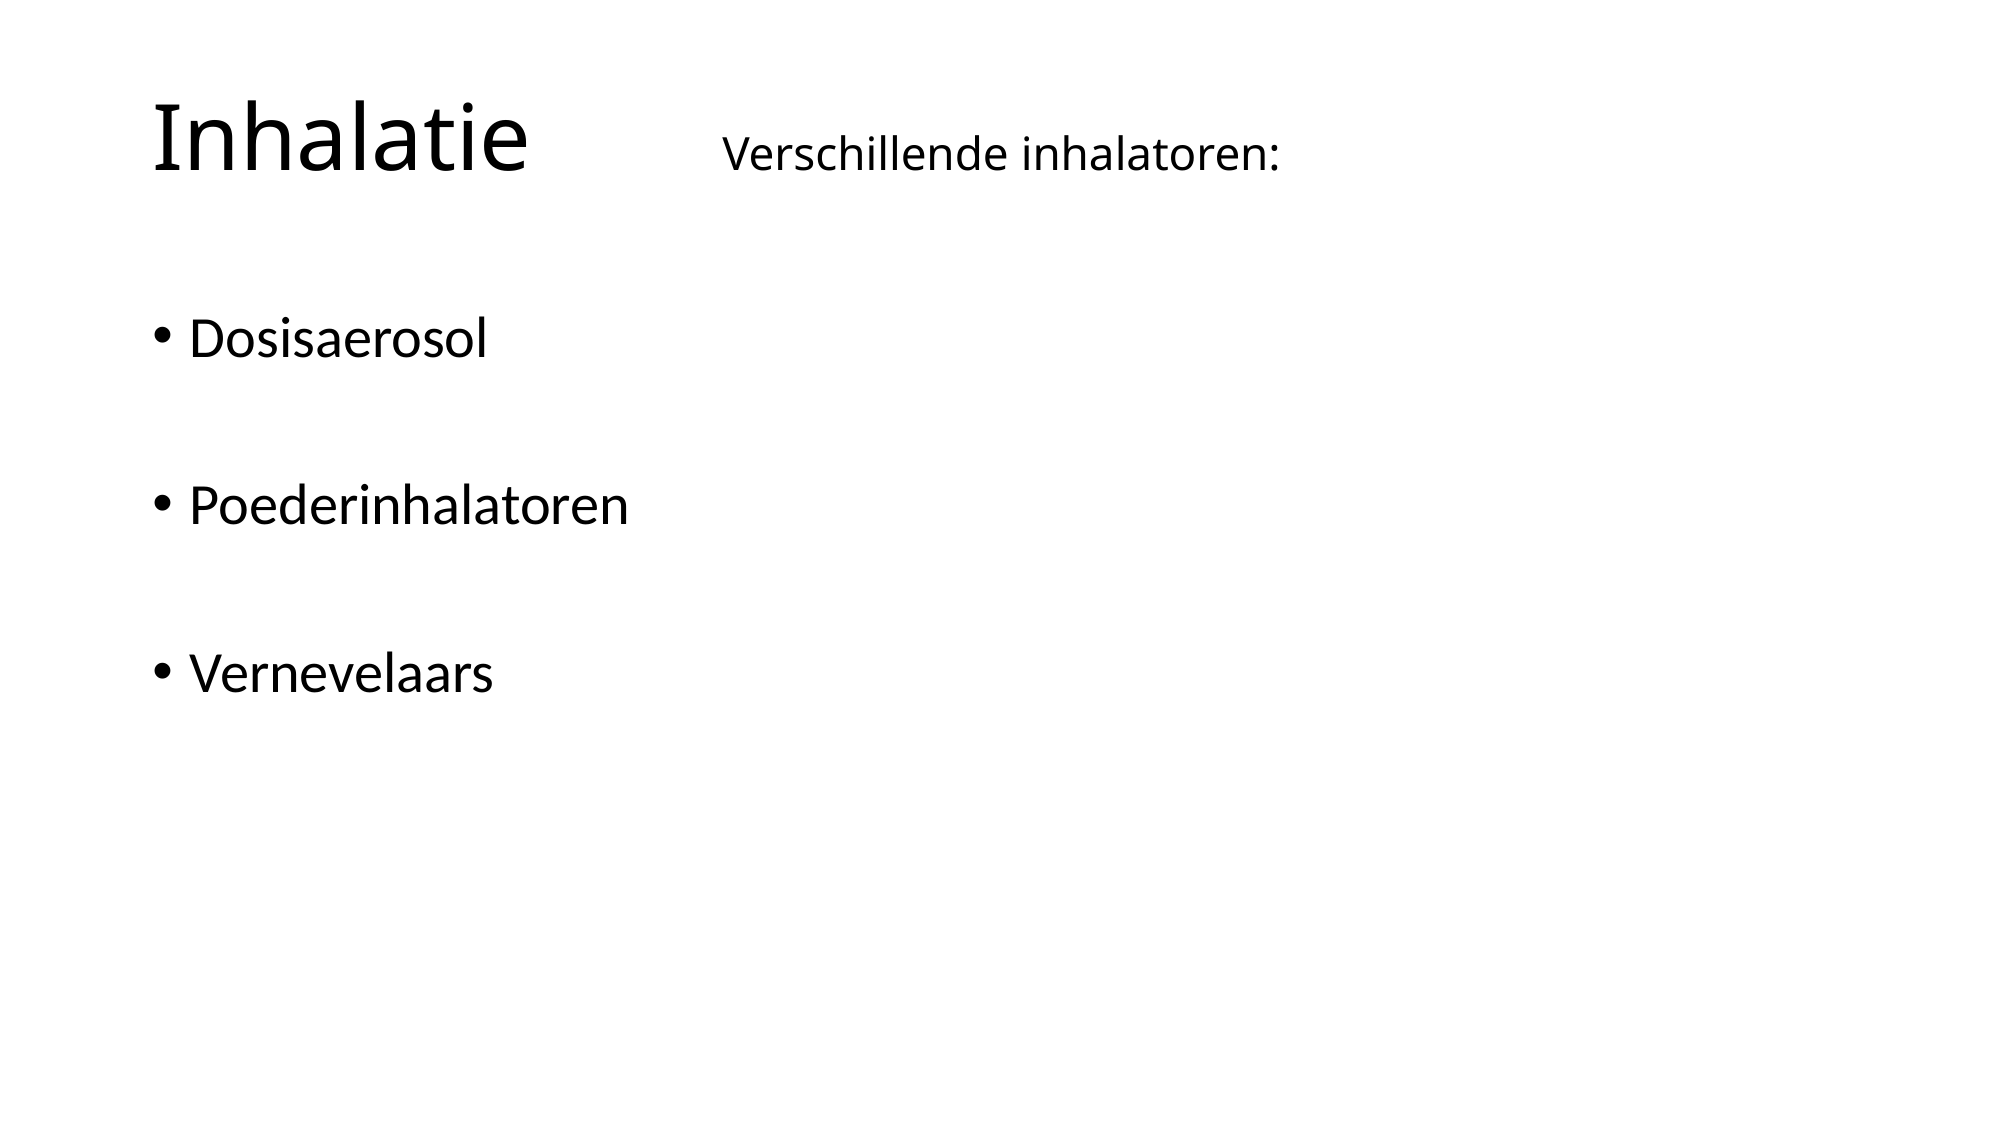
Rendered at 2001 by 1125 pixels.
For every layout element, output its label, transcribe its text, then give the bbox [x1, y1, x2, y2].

title Inhalatie Verschillende inhalatoren: [137, 59, 1863, 278]
list Dosisaerosol Poederinhalatoren Vernevelaars [137, 299, 1863, 1014]
